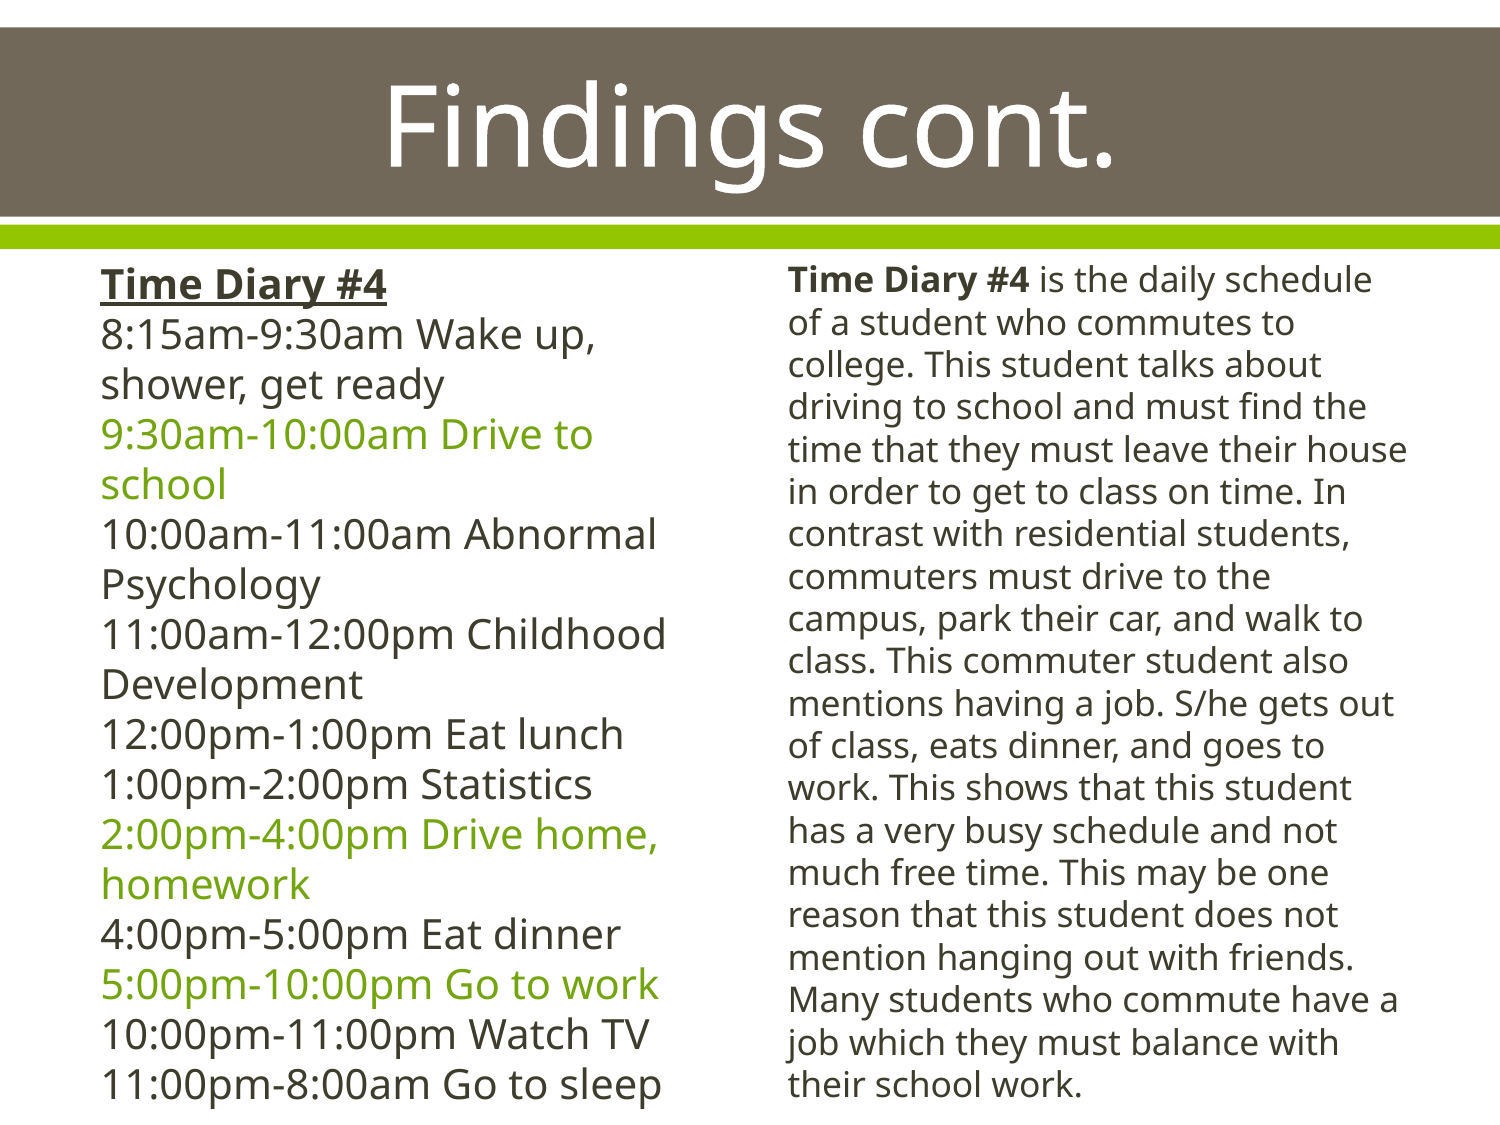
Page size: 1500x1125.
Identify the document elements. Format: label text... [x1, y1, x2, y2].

list Time Diary #4 is the daily schedule of a student who commutes to college. This student talks about driving to school and must find the time that they must leave their house in order to get to class on time. In contrast with residential students, commuters must drive to the campus, park their car, and walk to class. This commuter student also mentions having a job. S/he gets out of class, eats dinner, and goes to work. This shows that this student has a very busy schedule and not much free time. This may be one reason that this student does not mention hanging out with friends. Many students who commute have a job which they must balance with their school work. [762, 249, 1425, 1125]
list Time Diary #4 8:15am-9:30am Wake up, shower, get ready 9:30am-10:00am Drive to school 10:00am-11:00am Abnormal Psychology 11:00am-12:00pm Childhood Development 12:00pm-1:00pm Eat lunch 1:00pm-2:00pm Statistics 2:00pm-4:00pm Drive home, homework 4:00pm-5:00pm Eat dinner 5:00pm-10:00pm Go to work 10:00pm-11:00pm Watch TV 11:00pm-8:00am Go to sleep [75, 249, 738, 1125]
title Findings cont. [75, 29, 1425, 213]
